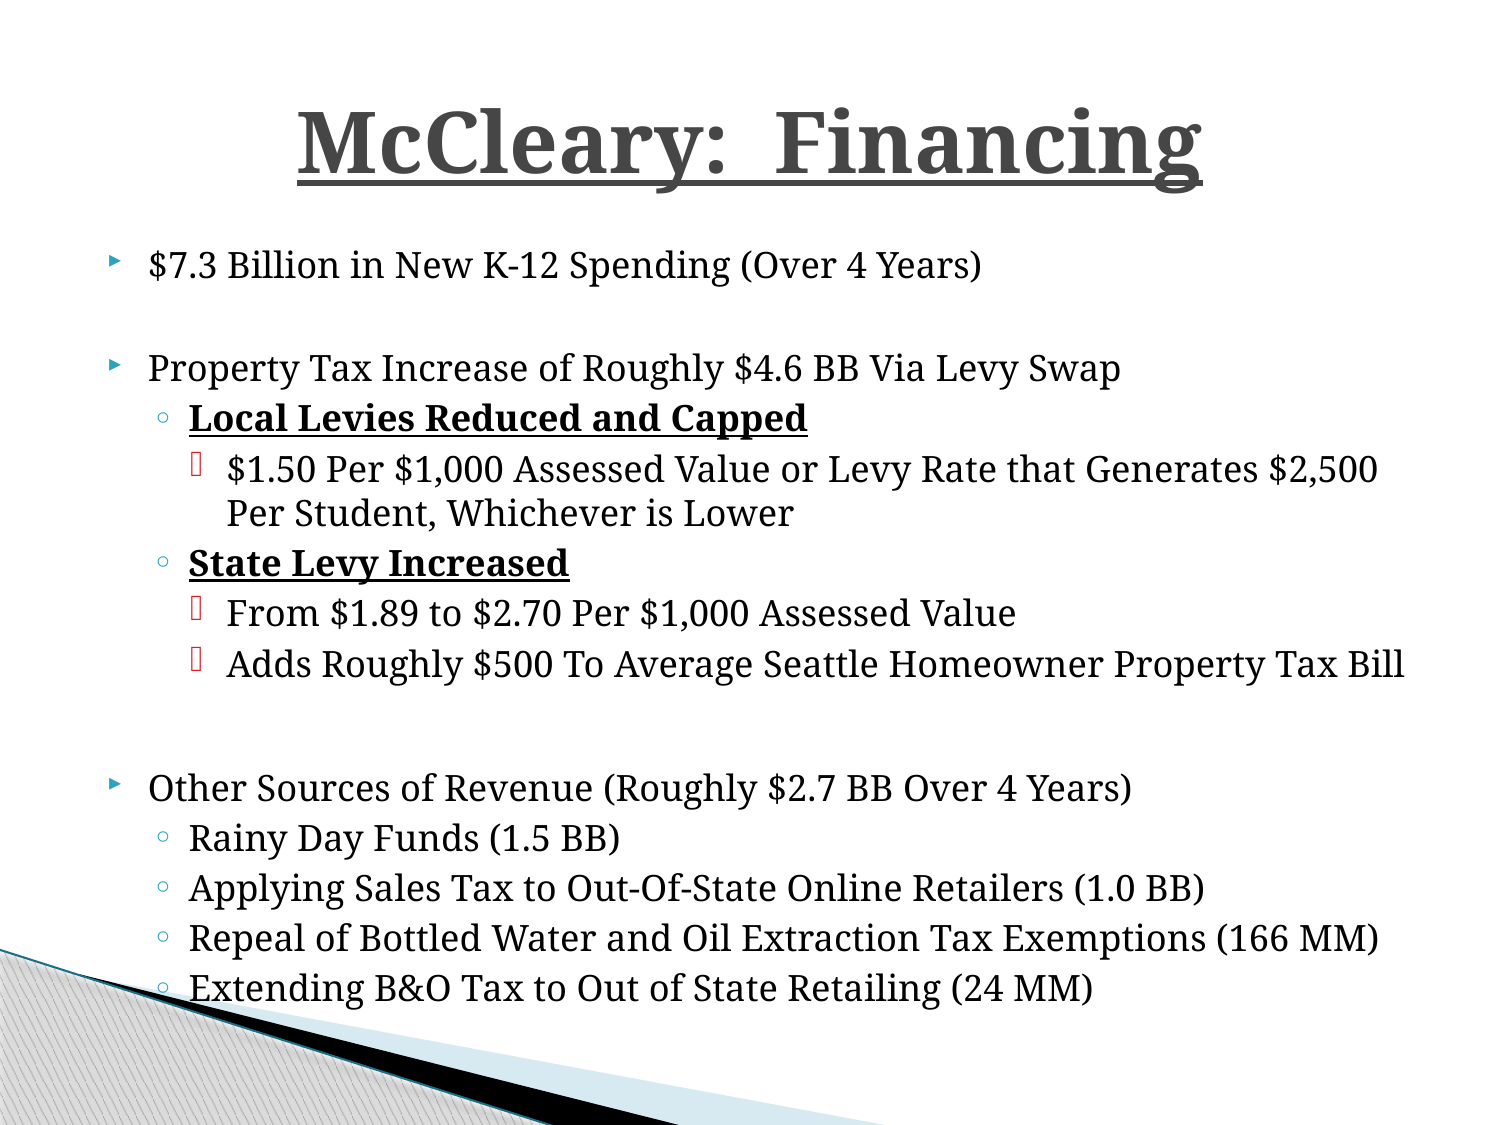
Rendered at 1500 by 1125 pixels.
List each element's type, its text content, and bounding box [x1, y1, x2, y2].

list $7.3 Billion in New K-12 Spending (Over 4 Years) Property Tax Increase of Roughly $4.6 BB Via Levy Swap Local Levies Reduced and Capped $1.50 Per $1,000 Assessed Value or Levy Rate that Generates $2,500 Per Student, Whichever is Lower State Levy Increased From $1.89 to $2.70 Per $1,000 Assessed Value Adds Roughly $500 To Average Seattle Homeowner Property Tax Bill Other Sources of Revenue (Roughly $2.7 BB Over 4 Years) Rainy Day Funds (1.5 BB) Applying Sales Tax to Out-Of-State Online Retailers (1.0 BB) Repeal of Bottled Water and Oil Extraction Tax Exemptions (166 MM) Extending B&O Tax to Out of State Retailing (24 MM) [75, 233, 1425, 1063]
title McCleary: Financing [75, 45, 1425, 233]
